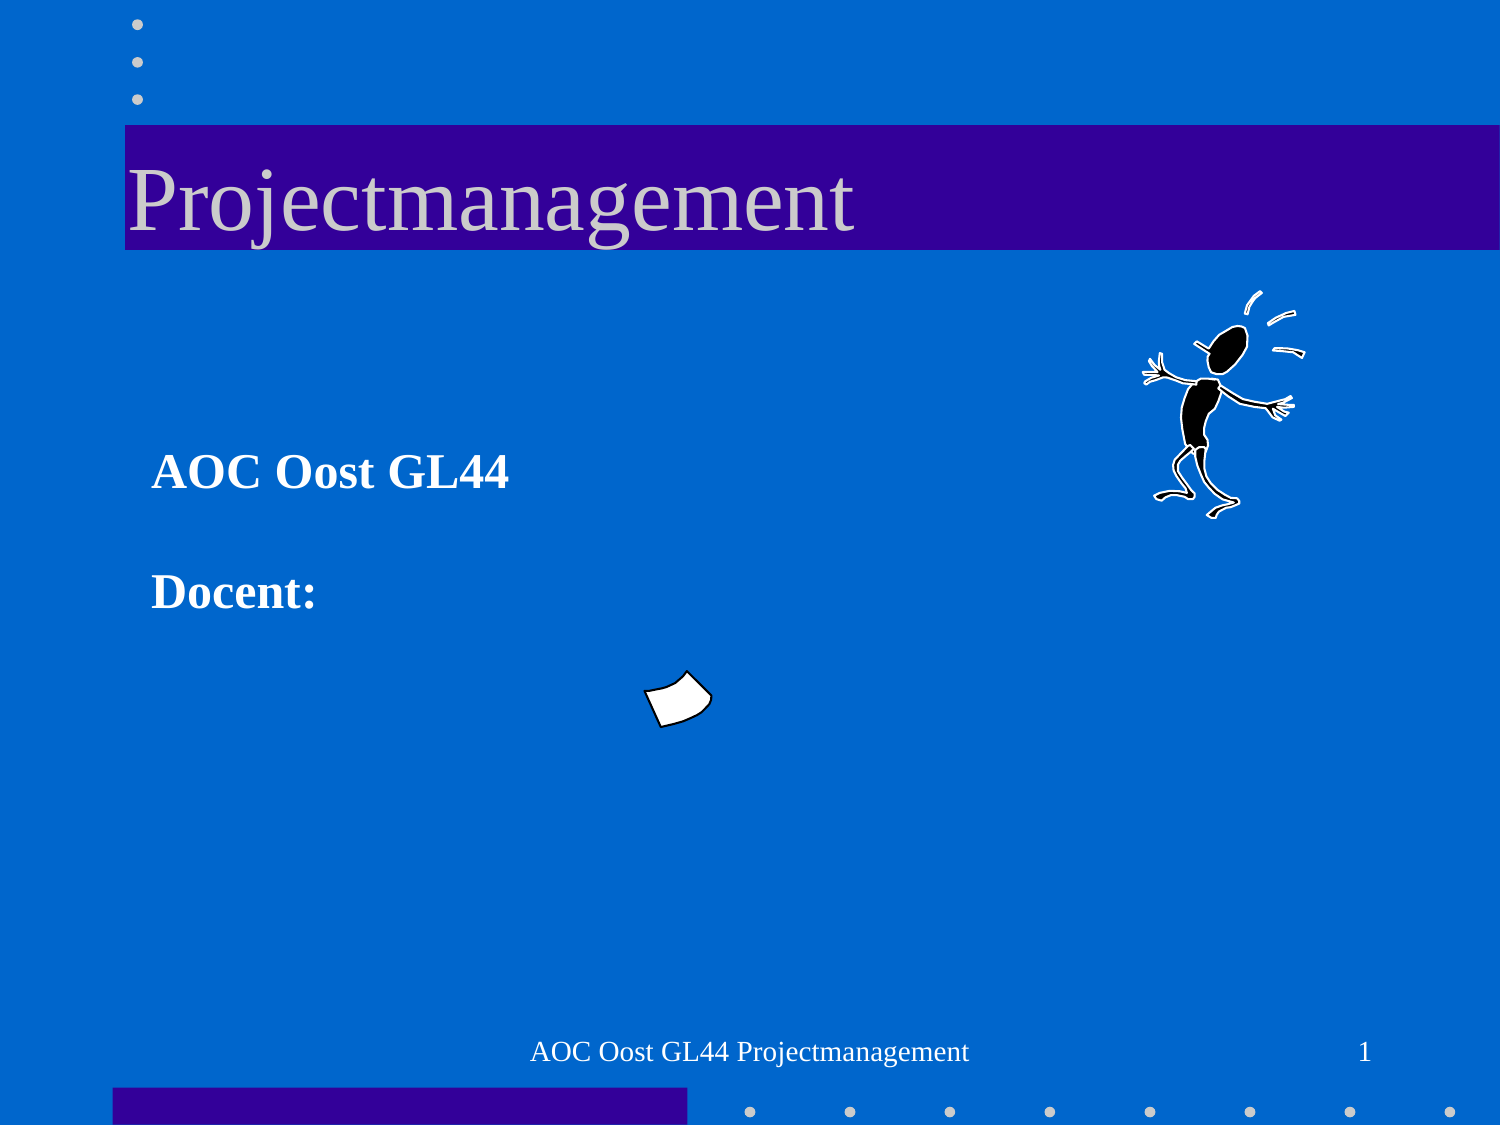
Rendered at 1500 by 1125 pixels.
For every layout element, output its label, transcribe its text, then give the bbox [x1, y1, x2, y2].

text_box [1142, 290, 1306, 519]
title Projectmanagement [112, 99, 1388, 288]
slide_number 1 [1074, 1012, 1388, 1088]
footer AOC Oost GL44 Projectmanagement [512, 1012, 988, 1088]
text_box AOC Oost GL44 Docent: [135, 371, 1053, 627]
text_box [644, 671, 712, 728]
